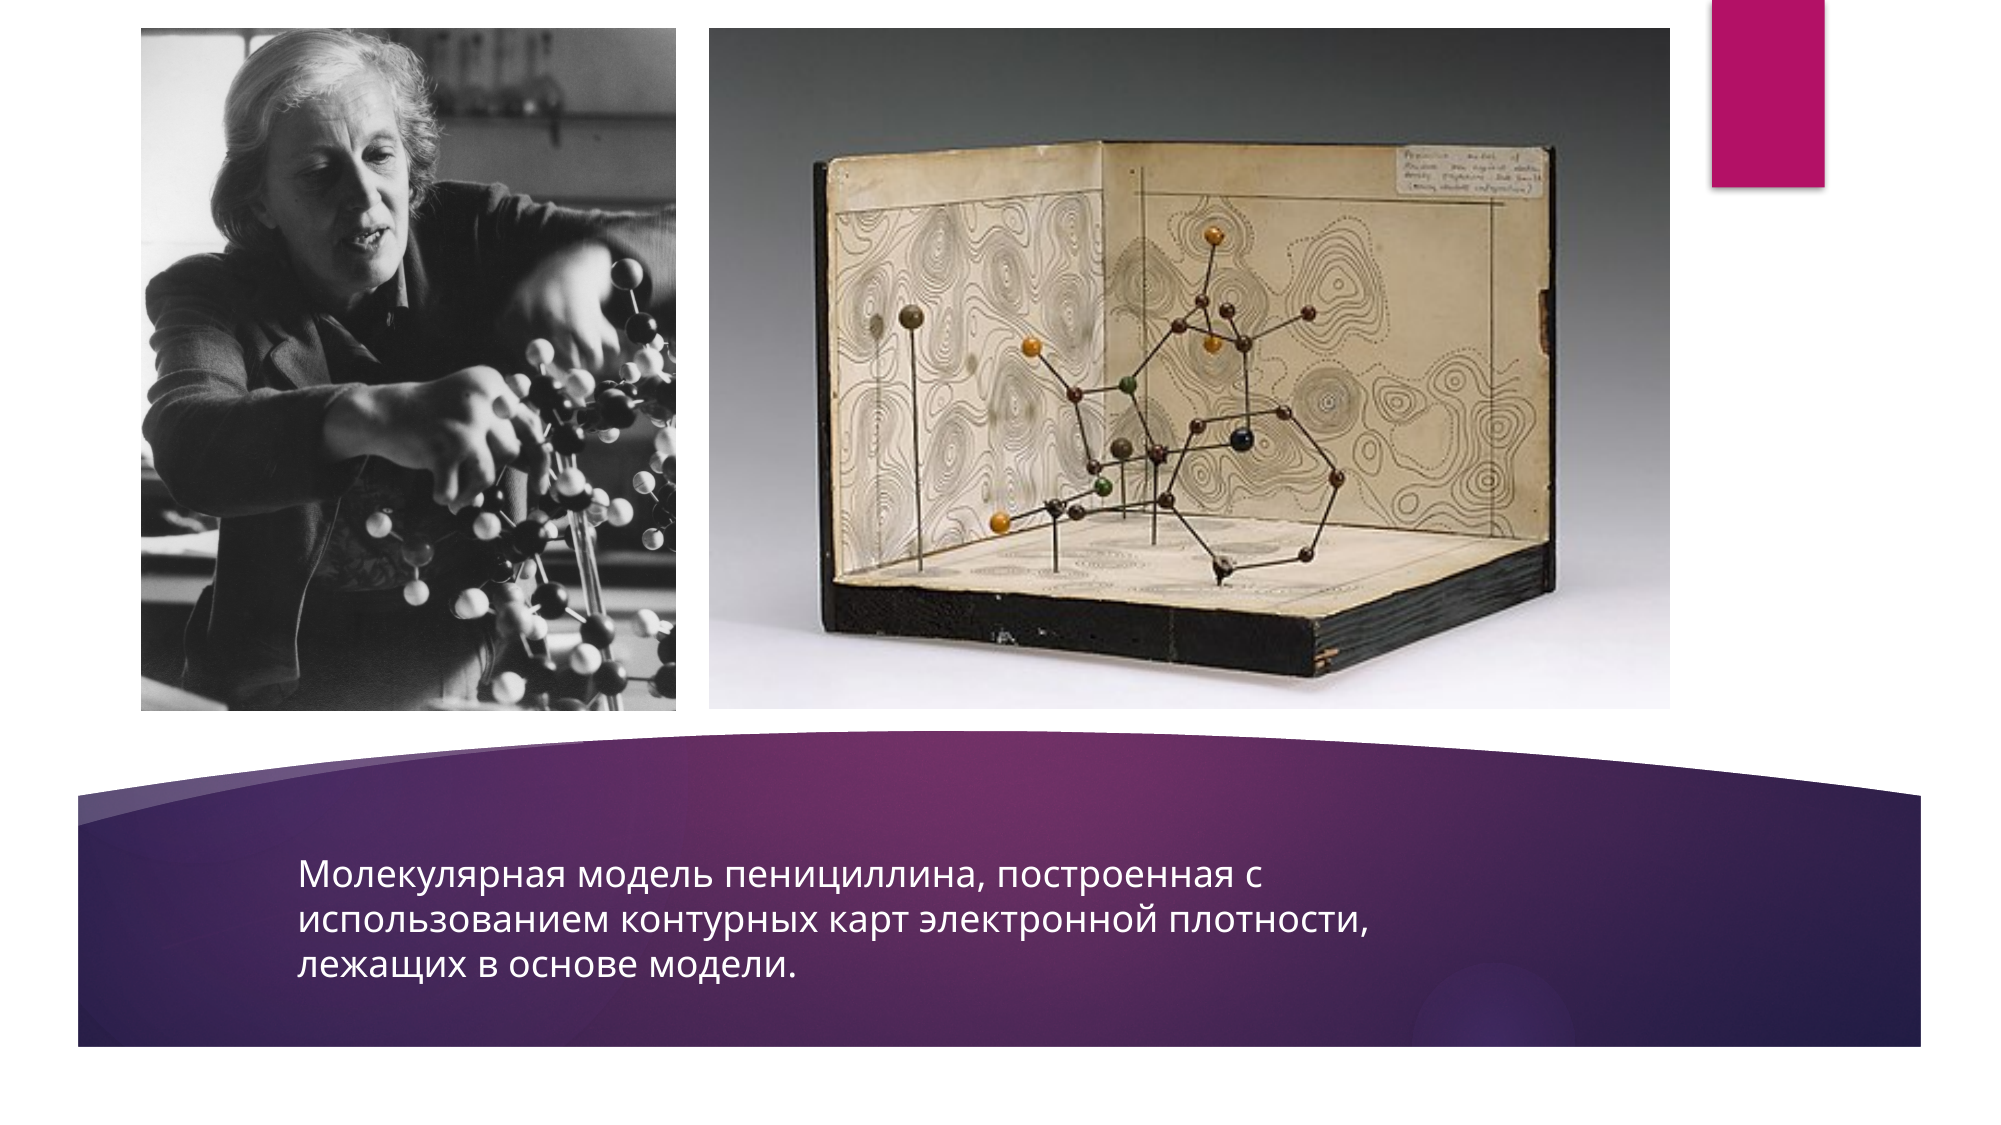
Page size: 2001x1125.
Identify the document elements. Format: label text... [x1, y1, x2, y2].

picture [709, 27, 1670, 709]
text_box Молекулярная модель пенициллина, построенная с использованием контурных карт электронной плотности, лежащих в основе модели. [282, 842, 1545, 993]
picture [141, 27, 677, 712]
